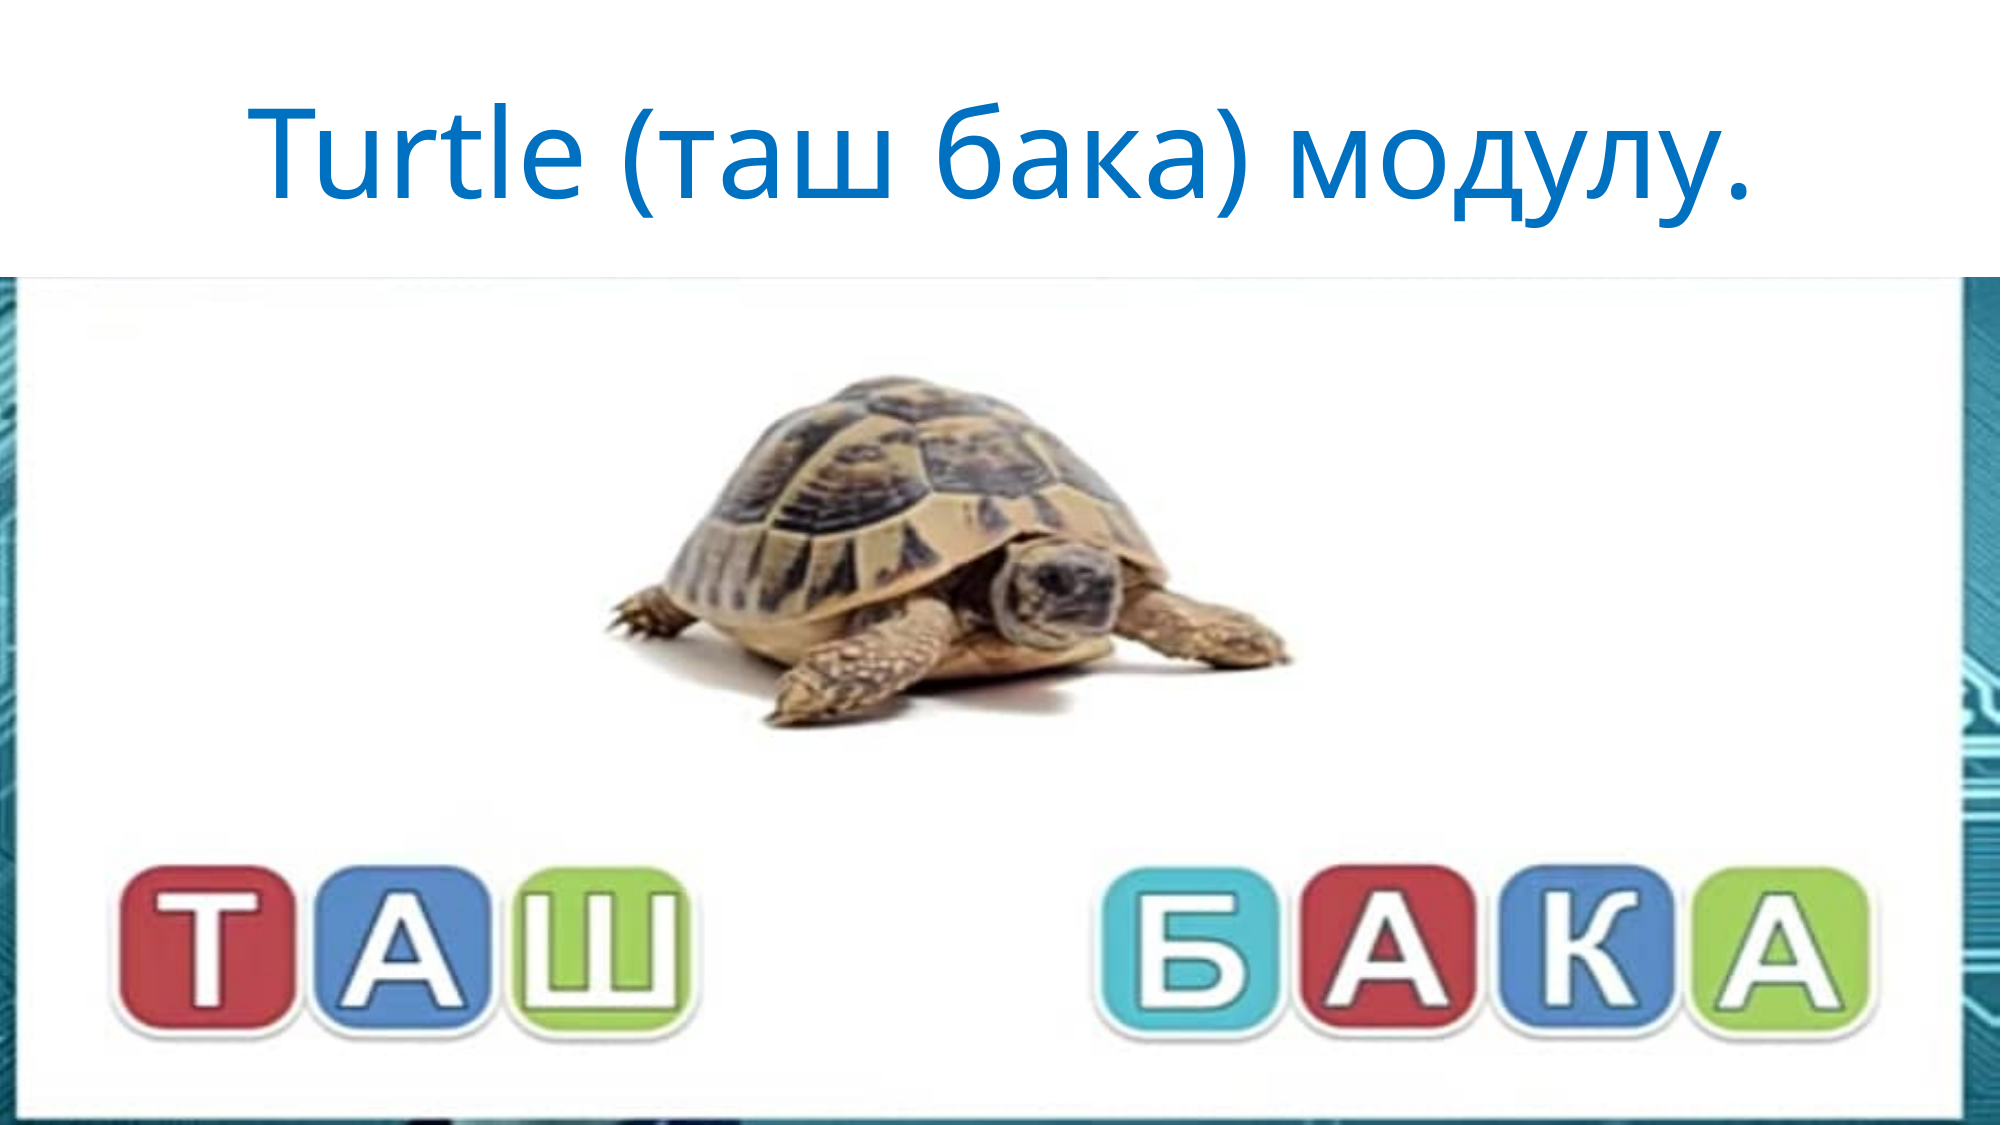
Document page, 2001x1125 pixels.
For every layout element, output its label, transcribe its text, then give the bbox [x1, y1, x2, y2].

title Turtle (таш бака) модулу. [137, 59, 1863, 258]
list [0, 277, 2000, 1125]
